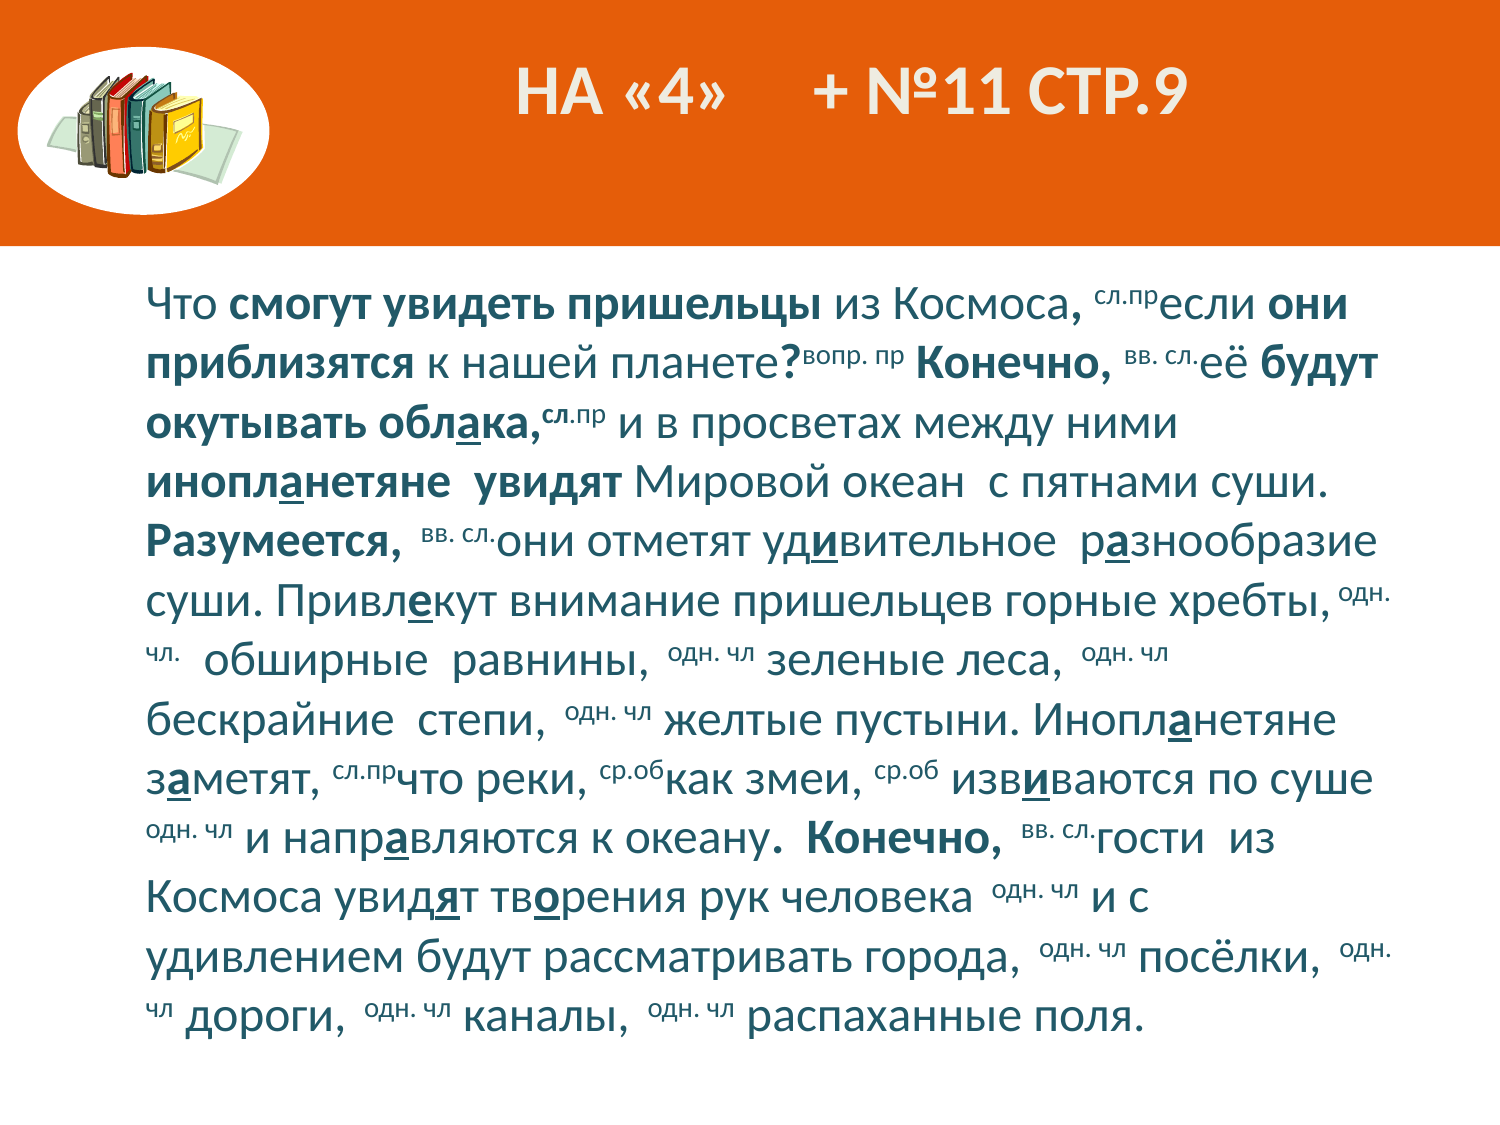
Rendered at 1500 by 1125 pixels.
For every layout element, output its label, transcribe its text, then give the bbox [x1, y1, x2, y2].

title На «4» + №11 стр.9 [281, 35, 1425, 223]
list Что смогут увидеть пришельцы из Космоса, сл.пресли они приблизятся к нашей планете?вопр. пр Конечно, вв. сл.её будут окутывать облака,сл.пр и в просветах между ними инопланетяне увидят Мировой океан с пятнами суши. Разумеется, вв. сл.они отметят удивительное разнообразие суши. Привлекут внимание пришельцев горные хребты, одн. чл. обширные равнины, одн. чл зеленые леса, одн. чл бескрайние степи, одн. чл желтые пустыни. Инопланетяне заметят, сл.прчто реки, ср.обкак змеи, ср.об извиваются по суше одн. чл и направляются к океану. Конечно, вв. сл.гости из Космоса увидят творения рук человека одн. чл и с удивлением будут рассматривать города, одн. чл посёлки, одн. чл дороги, одн. чл каналы, одн. чл распаханные поля. [75, 262, 1425, 1079]
